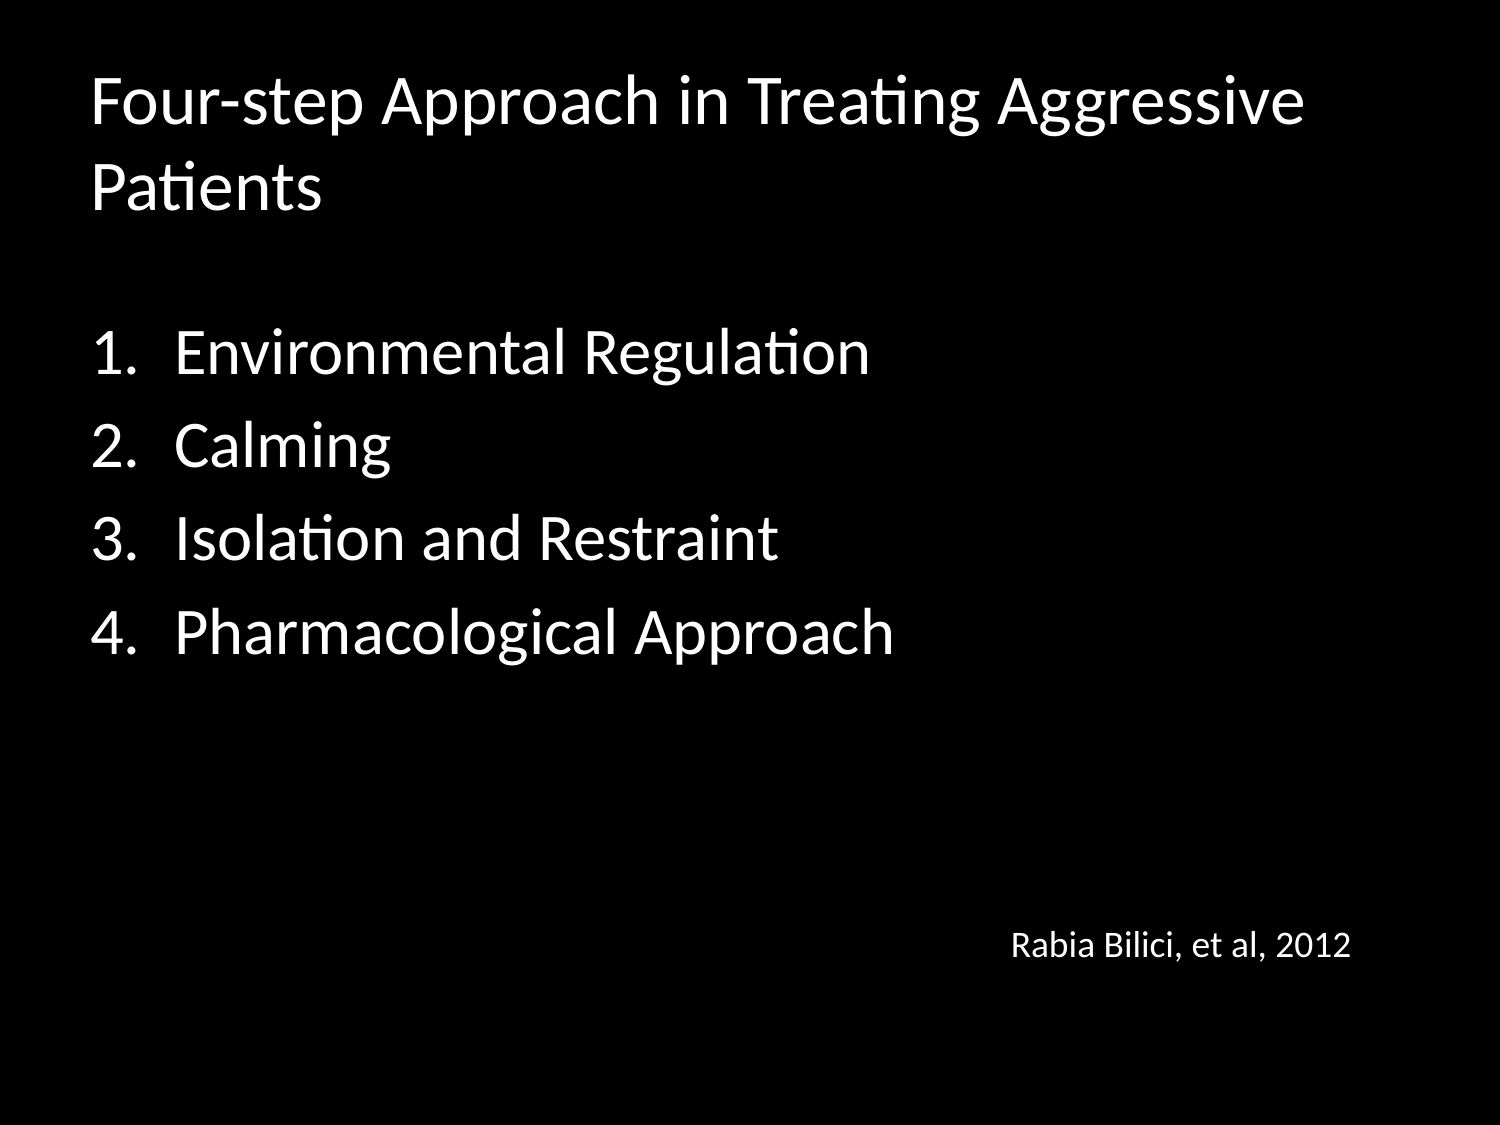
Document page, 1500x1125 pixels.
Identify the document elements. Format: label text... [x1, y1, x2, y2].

title Four-step Approach in Treating Aggressive Patients [75, 45, 1425, 233]
text_box Rabia Bilici, et al, 2012 [987, 912, 1463, 973]
list Environmental Regulation Calming Isolation and Restraint Pharmacological Approach [75, 299, 1425, 1005]
